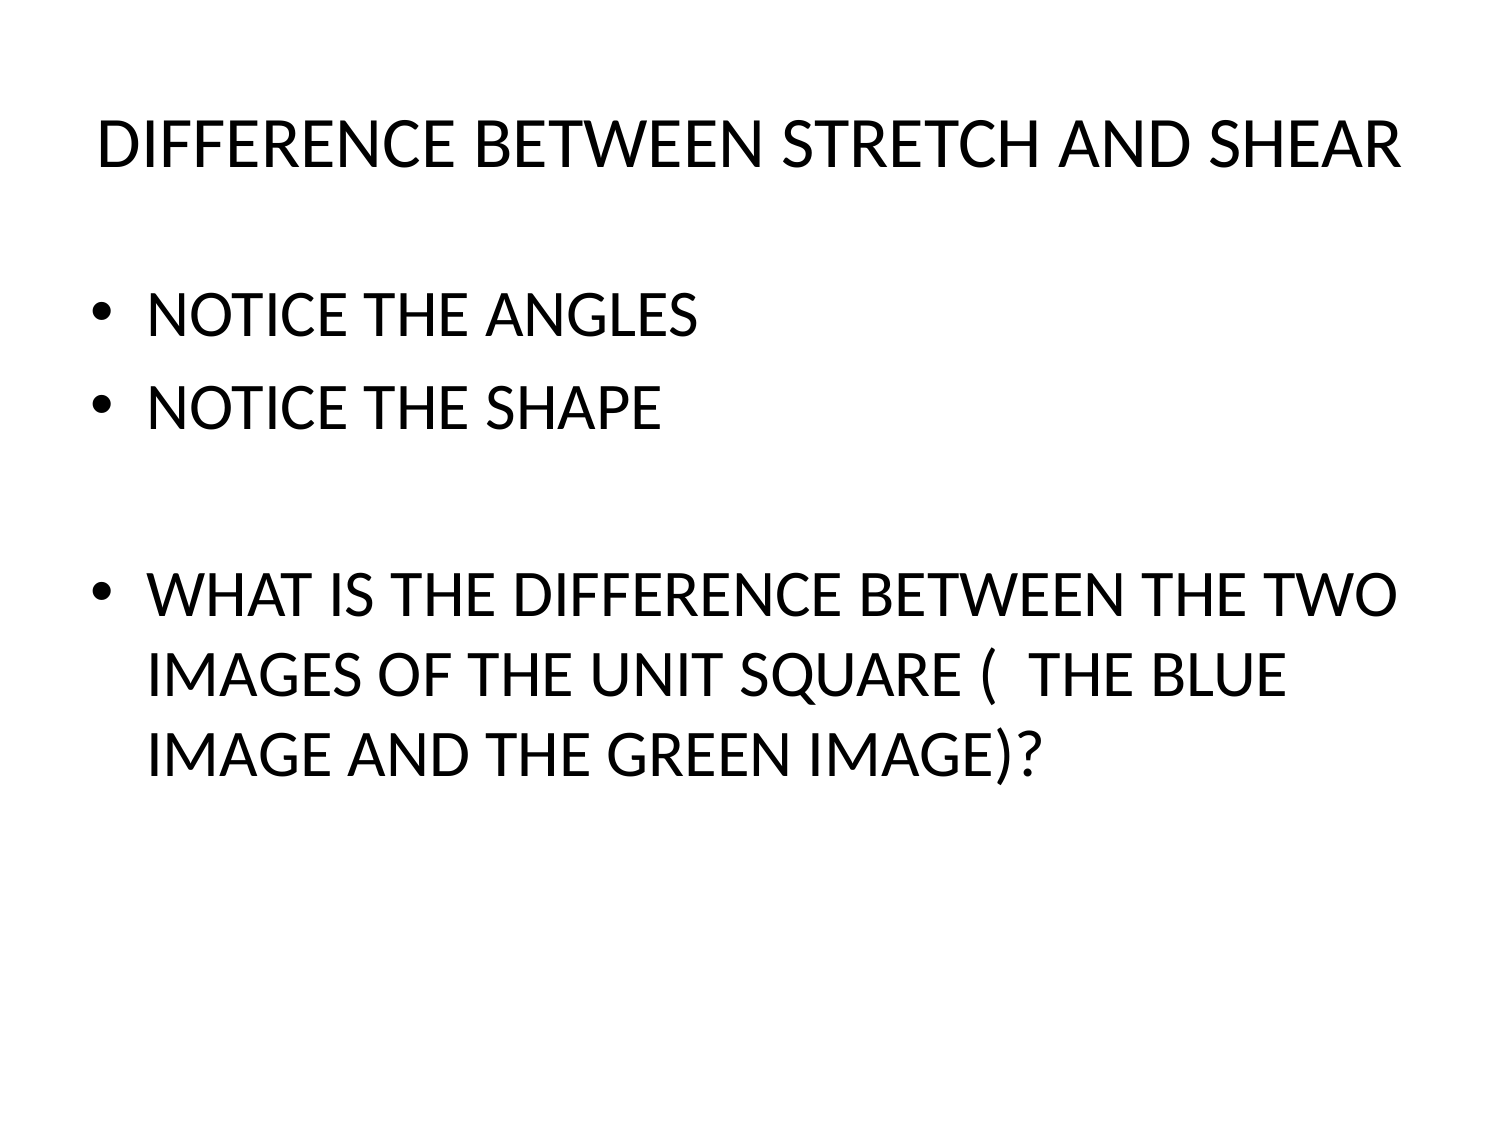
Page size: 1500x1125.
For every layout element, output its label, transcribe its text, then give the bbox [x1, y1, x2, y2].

list NOTICE THE ANGLES NOTICE THE SHAPE WHAT IS THE DIFFERENCE BETWEEN THE TWO IMAGES OF THE UNIT SQUARE ( THE BLUE IMAGE AND THE GREEN IMAGE)? [75, 262, 1425, 1005]
title DIFFERENCE BETWEEN STRETCH AND SHEAR [75, 45, 1425, 233]
